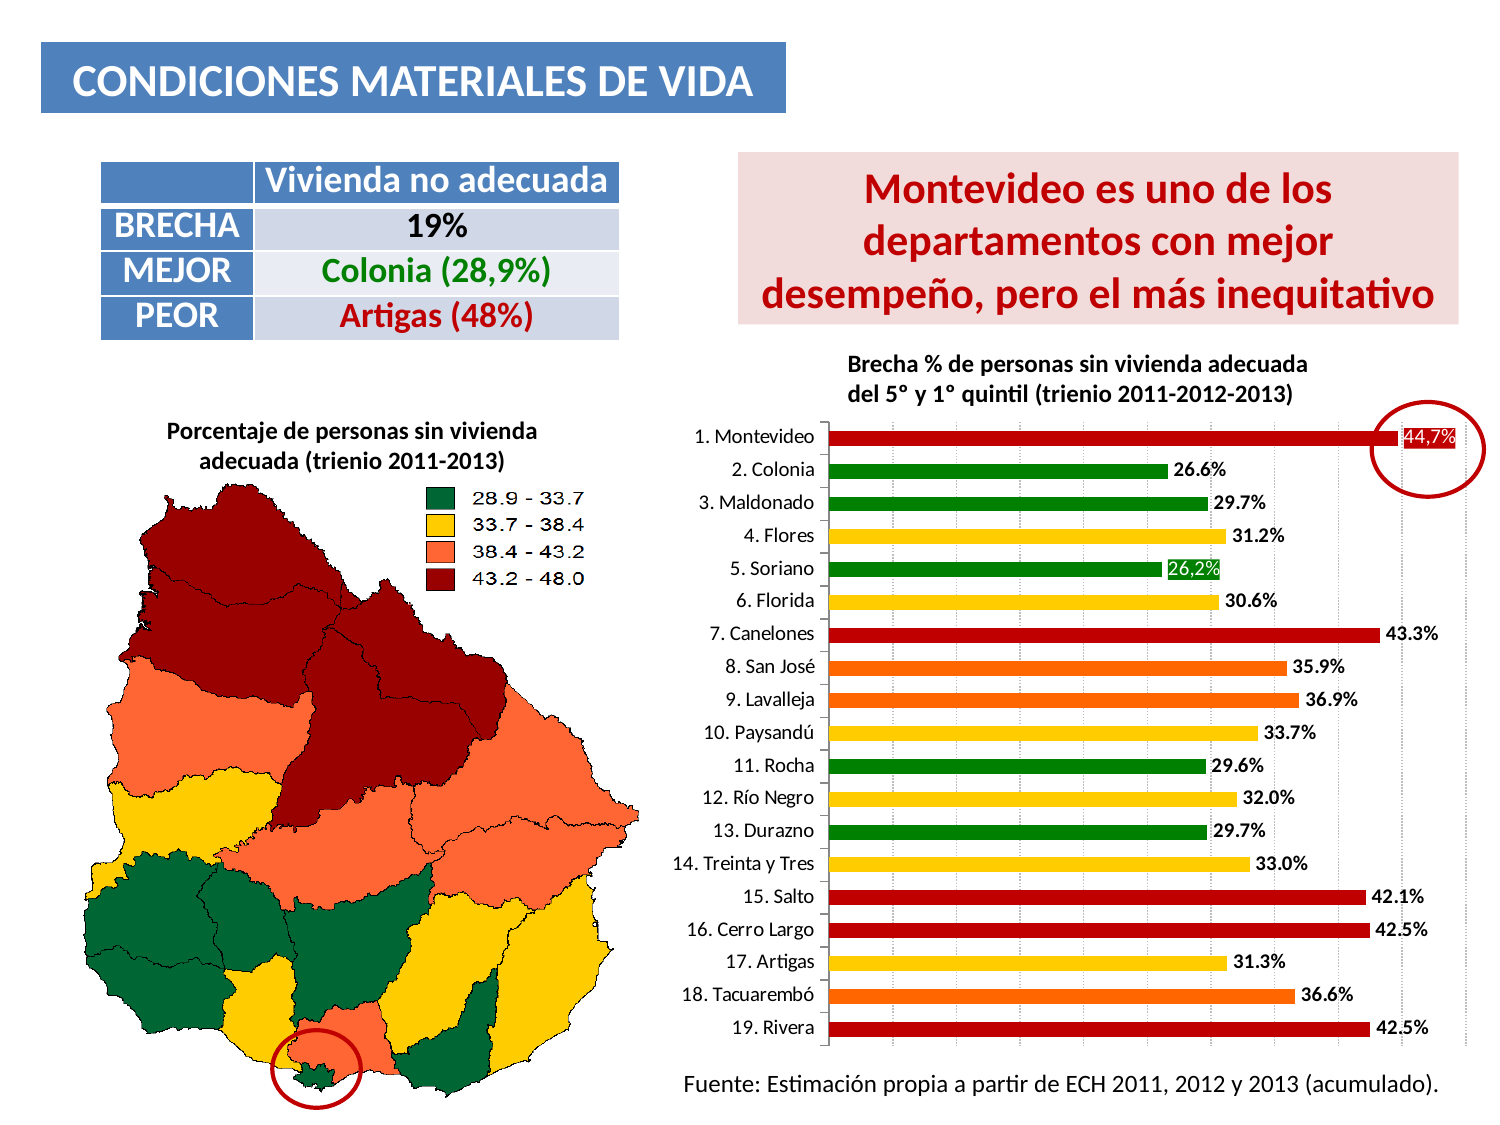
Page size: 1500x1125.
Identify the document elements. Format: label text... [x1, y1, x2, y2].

chart [655, 408, 1483, 1059]
table_cell PEOR [101, 297, 253, 340]
text_box Porcentaje de personas sin vivienda adecuada (trienio 2011-2013) [132, 407, 573, 456]
text_box [1397, 399, 1458, 407]
text_box Fuente: Estimación propia a partir de ECH 2011, 2012 y 2013 (acumulado). [640, 1060, 1456, 1106]
table_header Vivienda no adecuada [255, 162, 619, 203]
text_box Brecha % de personas sin vivienda adecuada del 5º y 1º quintil (trienio 2011-2012-2013) [832, 339, 1329, 407]
text_box Montevideo es uno de los departamentos con mejor desempeño, pero el más inequitativo [738, 152, 1459, 325]
table_cell 19% [255, 209, 619, 250]
table_cell Artigas (48%) [255, 297, 619, 340]
text_box CONDICIONES MATERIALES DE VIDA [41, 42, 786, 113]
table_cell MEJOR [101, 252, 253, 295]
picture [83, 457, 639, 1098]
table_header [101, 162, 253, 203]
table_cell BRECHA [101, 209, 253, 250]
table_cell Colonia (28,9%) [255, 252, 619, 295]
